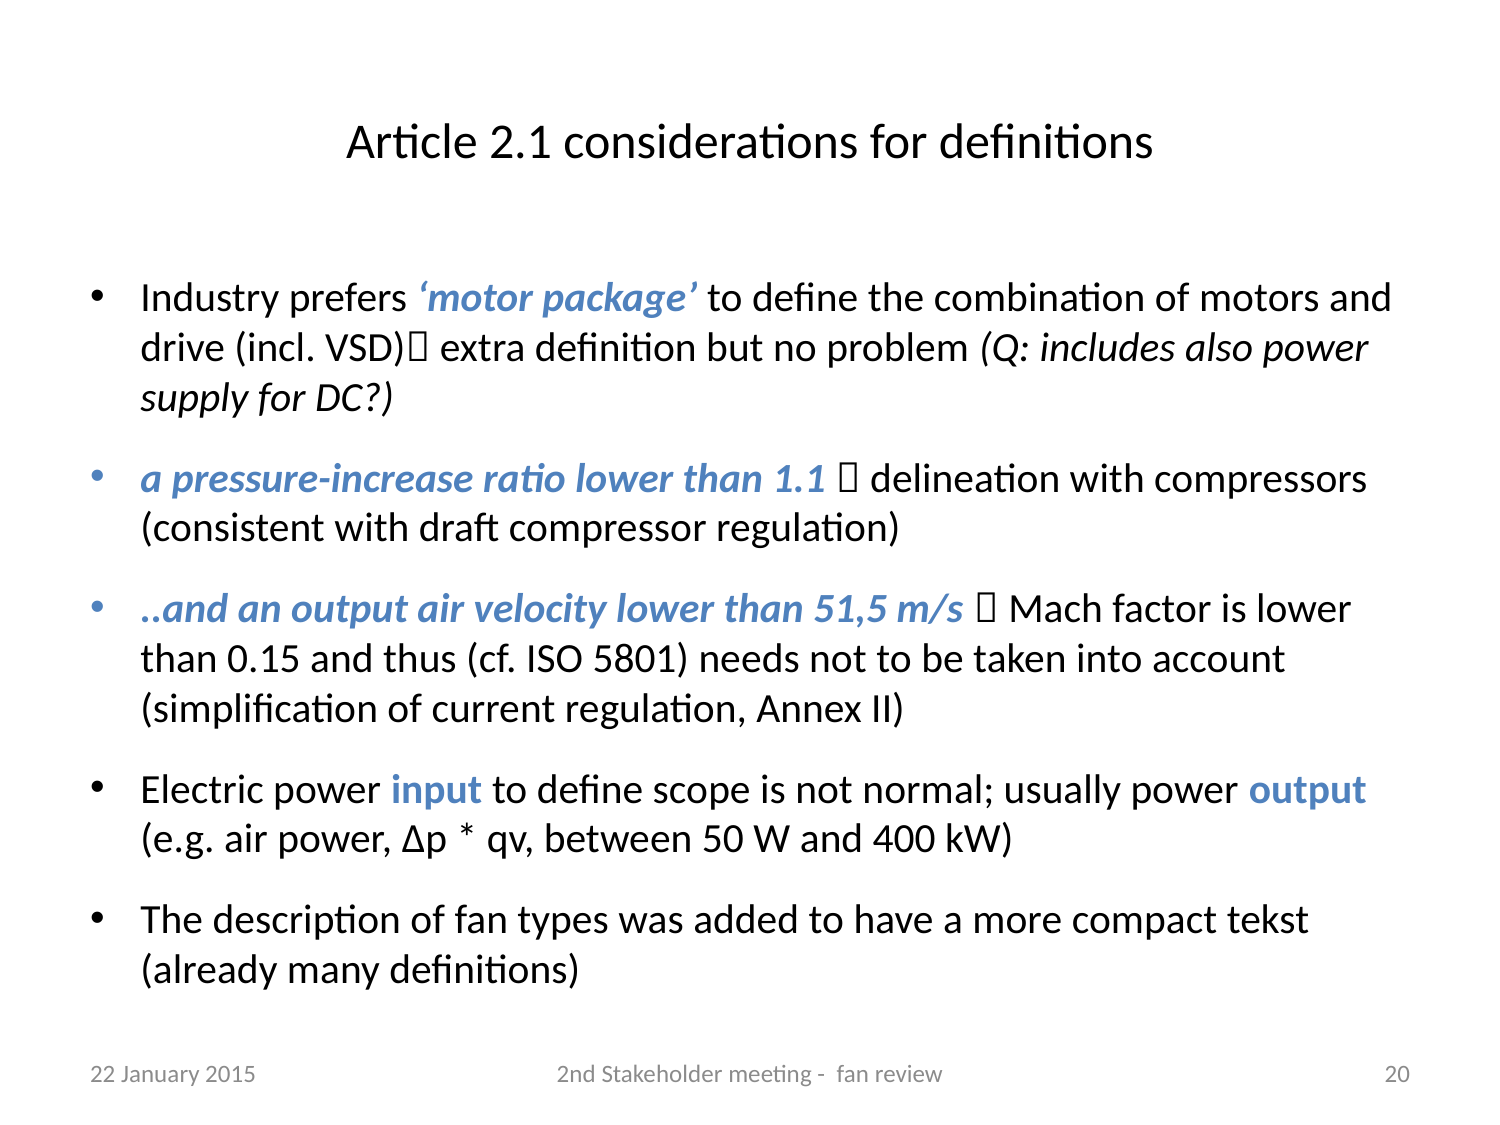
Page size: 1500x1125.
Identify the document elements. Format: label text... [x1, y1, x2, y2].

title Article 2.1 considerations for definitions [75, 45, 1425, 233]
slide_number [75, 1042, 425, 1103]
list Industry prefers ‘motor package’ to define the combination of motors and drive (incl. VSD) extra definition but no problem (Q: includes also power supply for DC?) a pressure-increase ratio lower than 1.1  delineation with compressors (consistent with draft compressor regulation) ..and an output air velocity lower than 51,5 m/s  Mach factor is lower than 0.15 and thus (cf. ISO 5801) needs not to be taken into account (simplification of current regulation, Annex II) Electric power input to define scope is not normal; usually power output (e.g. air power, Δp * qv, between 50 W and 400 kW) The description of fan types was added to have a more compact tekst (already many definitions) [75, 262, 1425, 1005]
footer 2nd Stakeholder meeting - fan review [512, 1042, 988, 1103]
slide_number 20 [1074, 1042, 1425, 1103]
